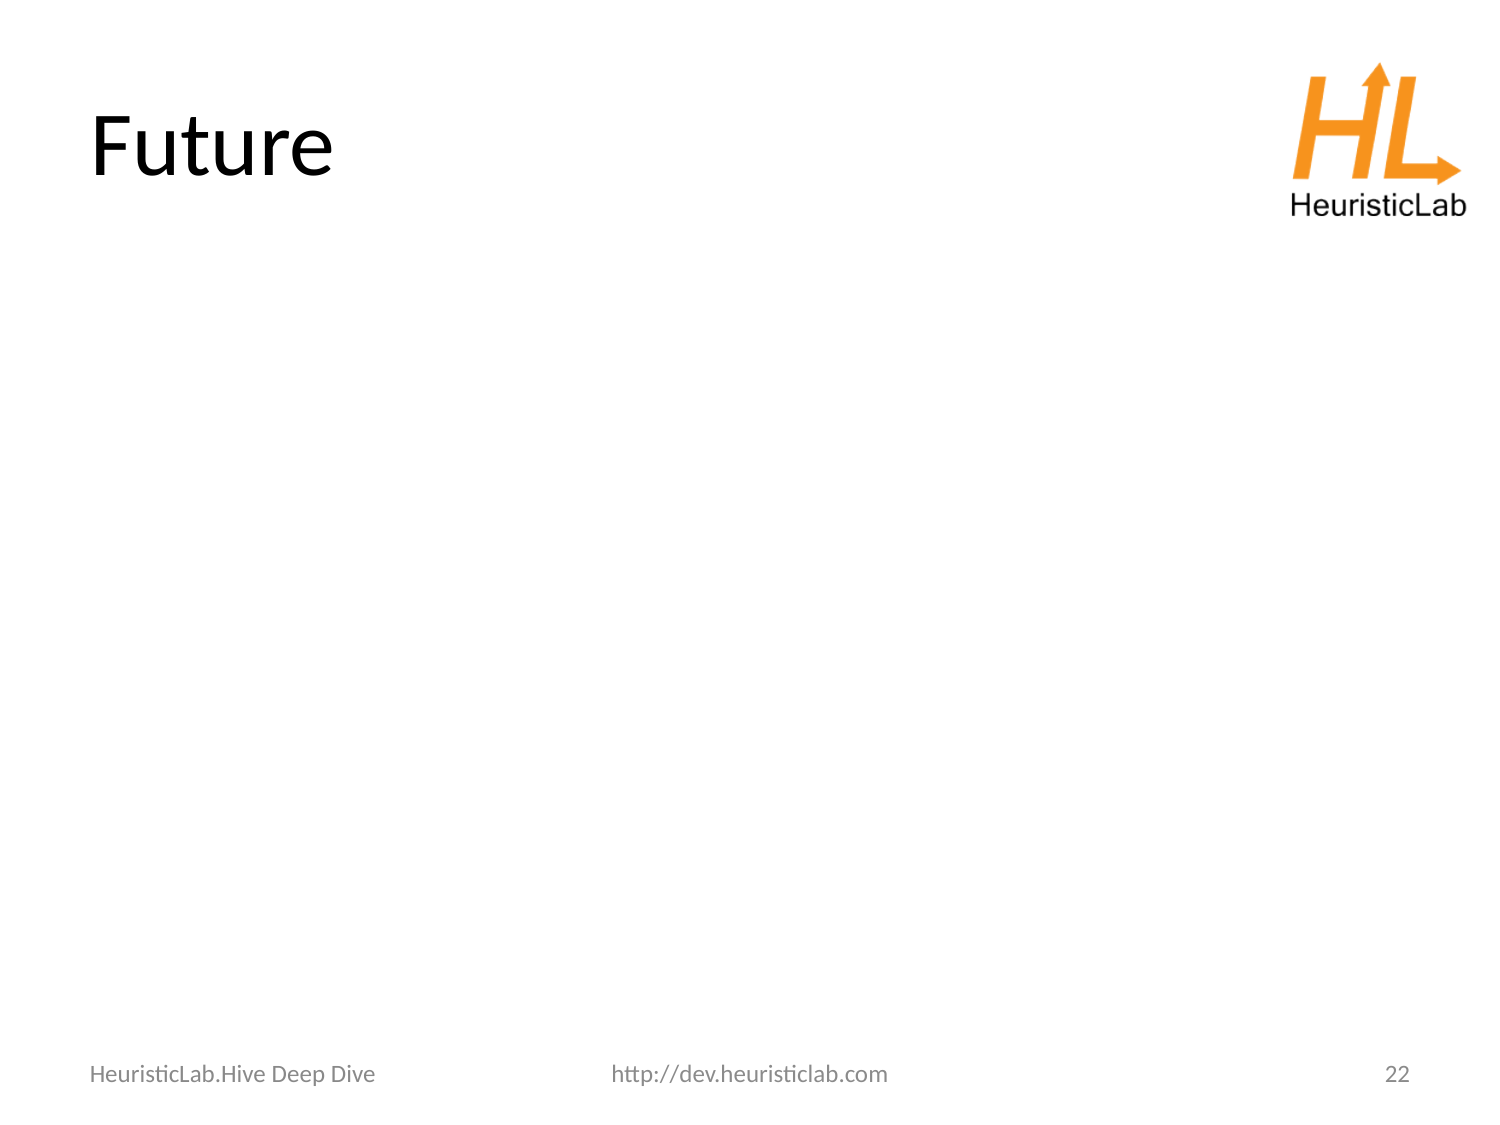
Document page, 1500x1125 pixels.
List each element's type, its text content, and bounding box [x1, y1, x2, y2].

text_box http://dev.heuristiclab.com [512, 1042, 988, 1103]
title Future [74, 44, 1282, 233]
text_box HeuristicLab.Hive Deep Dive [75, 1042, 425, 1103]
text_box 22 [1074, 1042, 1425, 1103]
picture [1281, 27, 1474, 244]
